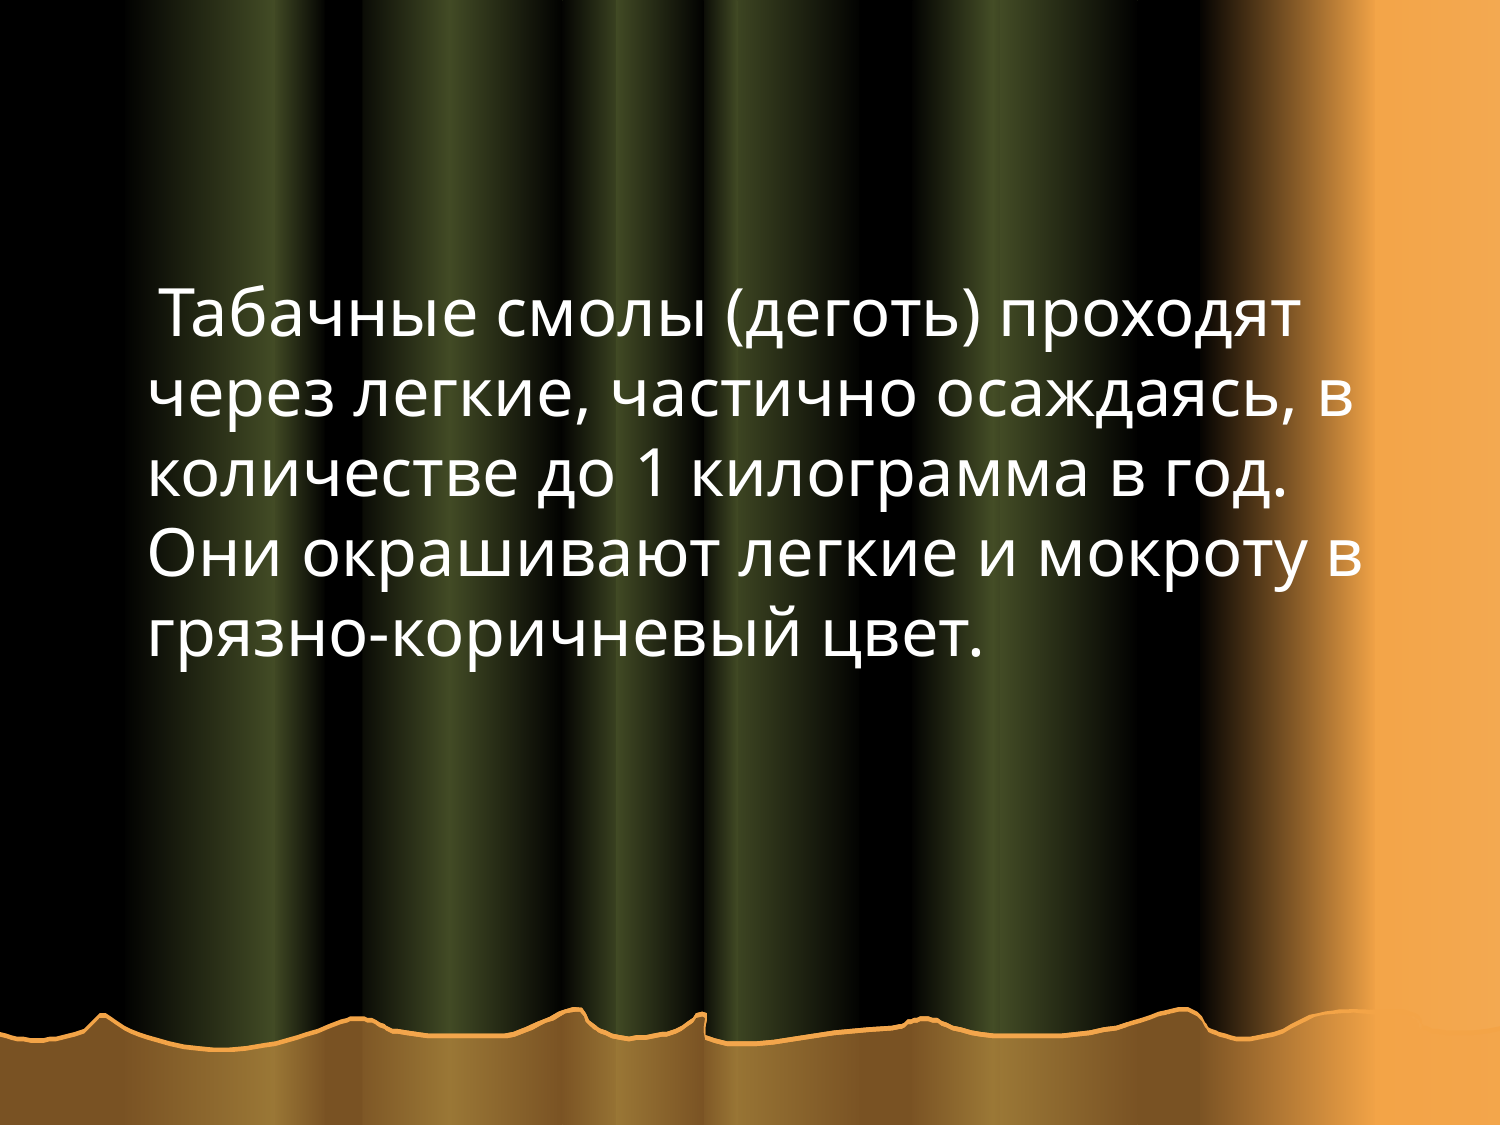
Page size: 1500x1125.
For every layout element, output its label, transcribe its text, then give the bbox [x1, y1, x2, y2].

list Табачные смолы (деготь) проходят через легкие, частично осаждаясь, в количестве до 1 килограмма в год. Они окрашивают легкие и мокроту в грязно-коричневый цвет. [74, 262, 1426, 1006]
